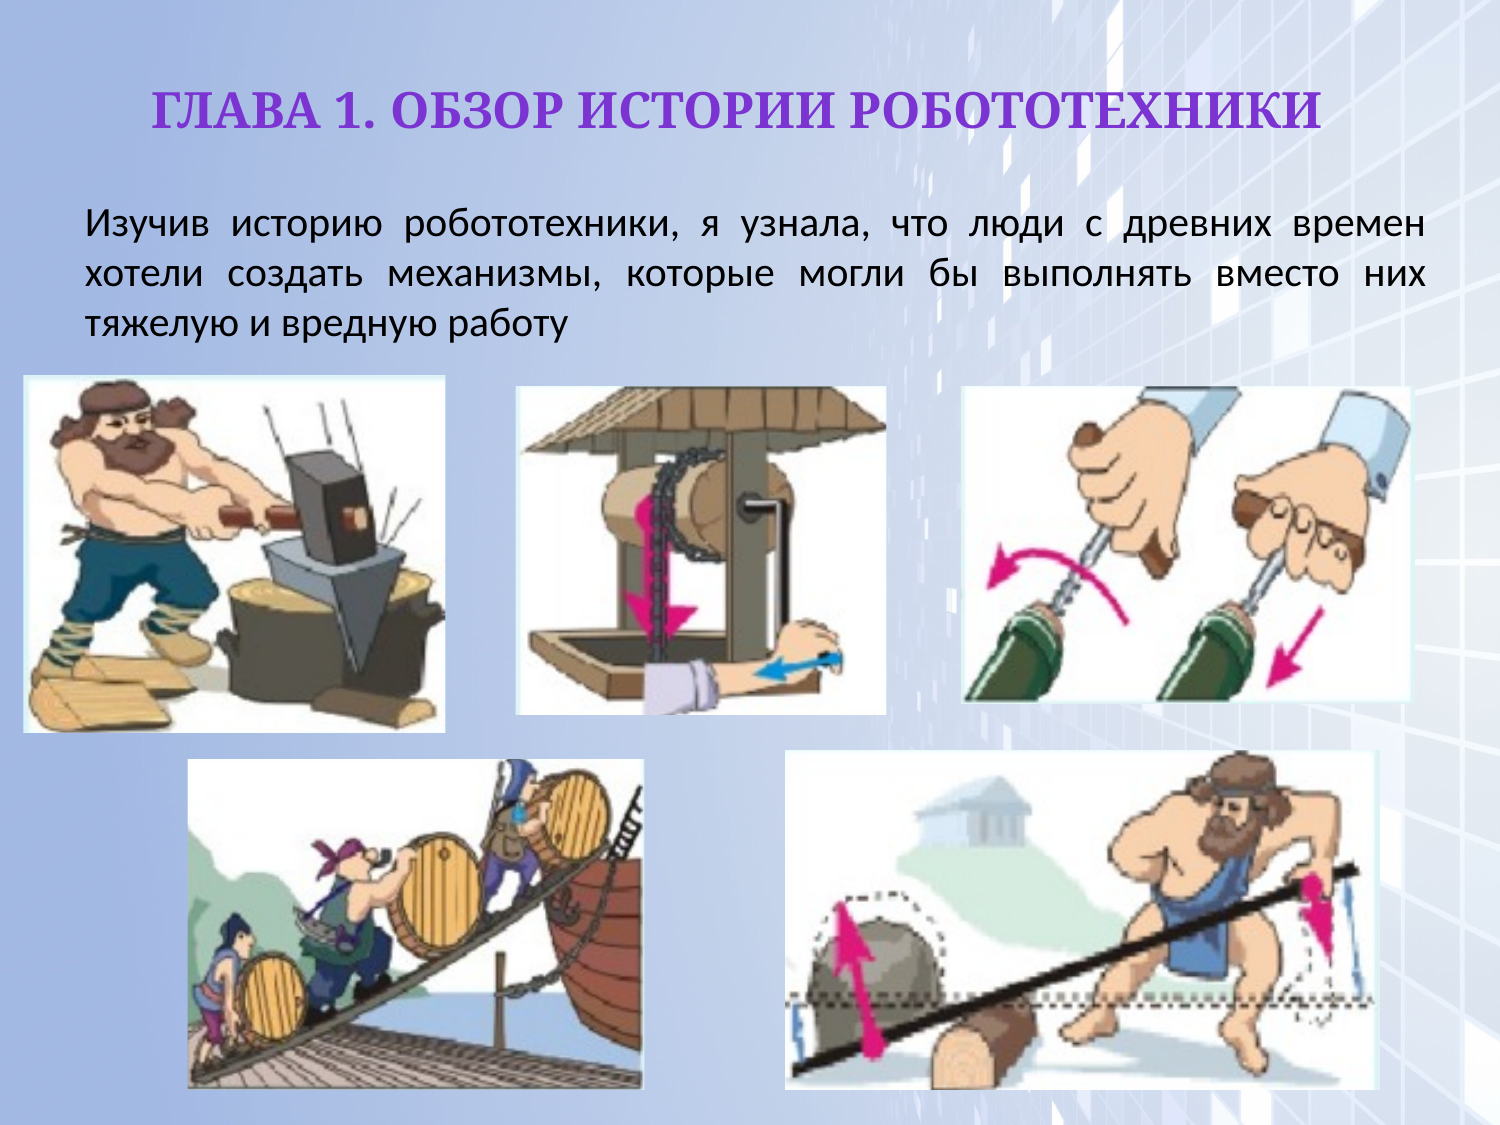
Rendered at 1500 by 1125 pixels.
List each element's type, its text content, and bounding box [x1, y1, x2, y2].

text_box Изучив историю робототехники, я узнала, что люди с древних времен хотели создать механизмы, которые могли бы выполнять вместо них тяжелую и вредную работу [70, 187, 1442, 353]
text_box ГЛАВА 1. ОБЗОР ИСТОРИИ РОБОТОТЕХНИКИ [35, 70, 1465, 146]
picture [0, 0, 1500, 1125]
